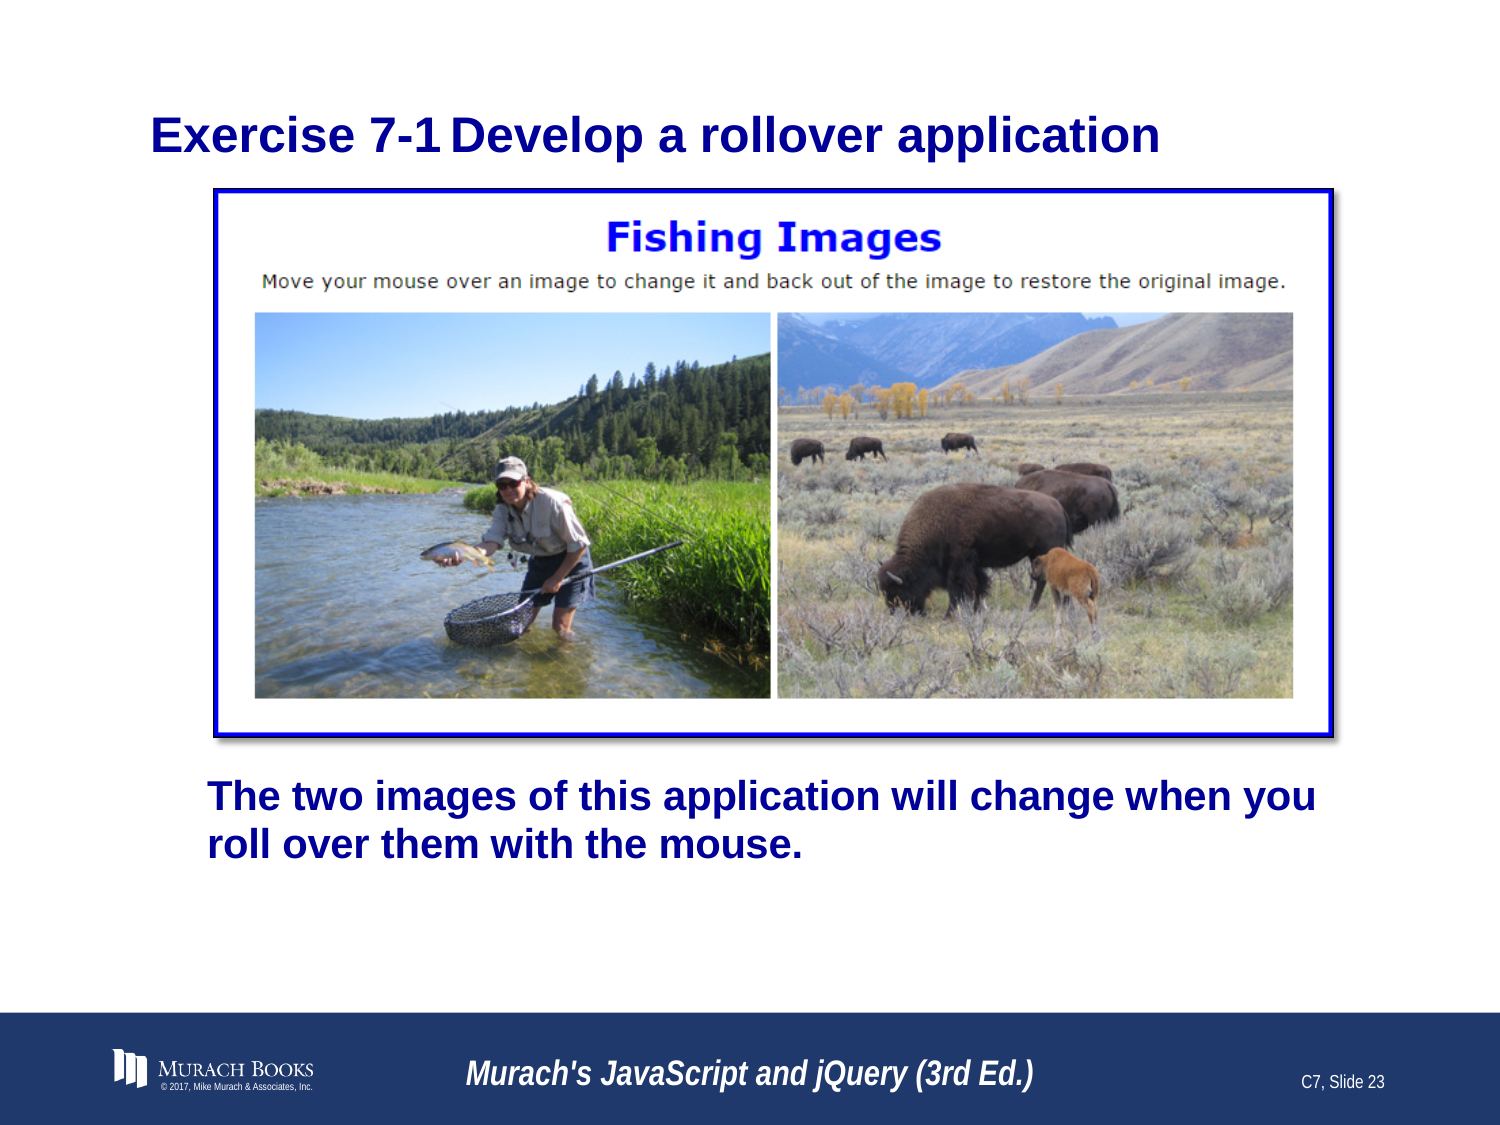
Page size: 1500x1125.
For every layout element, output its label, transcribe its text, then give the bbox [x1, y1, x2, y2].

footer © 2017, Mike Murach & Associates, Inc. [12, 1025, 463, 1100]
title Exercise 7-1 Develop a rollover application [150, 102, 1350, 164]
slide_number Murach's JavaScript and jQuery (3rd Ed.) [463, 1025, 1050, 1100]
slide_number C7, Slide 23 [1087, 1025, 1400, 1100]
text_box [149, 174, 1350, 913]
